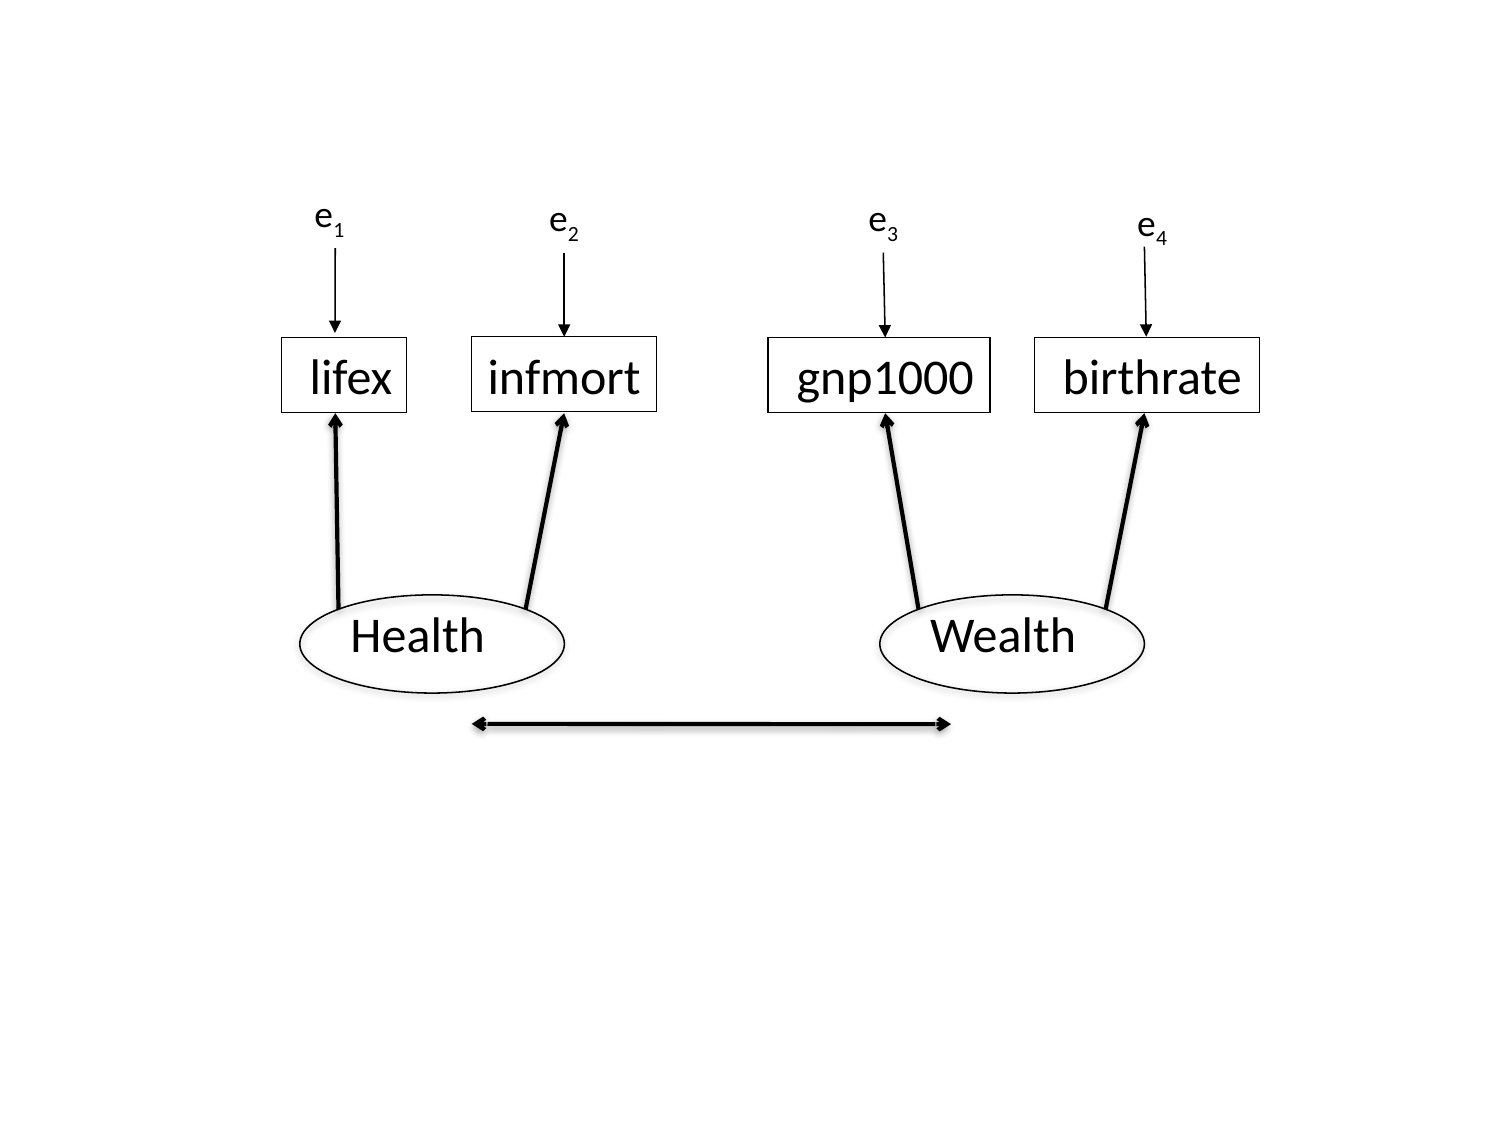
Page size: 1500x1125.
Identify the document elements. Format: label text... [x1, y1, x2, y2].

text_box infmort [472, 336, 656, 412]
text_box [879, 594, 1146, 694]
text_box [1026, 491, 1224, 531]
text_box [446, 491, 644, 531]
text_box [768, 337, 781, 413]
text_box e4 [1122, 191, 1182, 258]
text_box e1 [299, 182, 375, 249]
text_box [1034, 337, 1047, 413]
text_box e3 [853, 186, 913, 253]
text_box [281, 337, 294, 413]
text_box e2 [534, 186, 594, 253]
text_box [803, 494, 1001, 529]
text_box [298, 594, 566, 694]
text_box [238, 509, 436, 514]
text_box gnp1000 [781, 337, 989, 413]
text_box birthrate [1047, 337, 1257, 413]
text_box lifex [294, 337, 408, 413]
text_box Health [464, 594, 501, 600]
text_box Wealth [923, 594, 978, 604]
text_box Health [345, 594, 398, 604]
text_box Wealth [1044, 594, 1092, 603]
